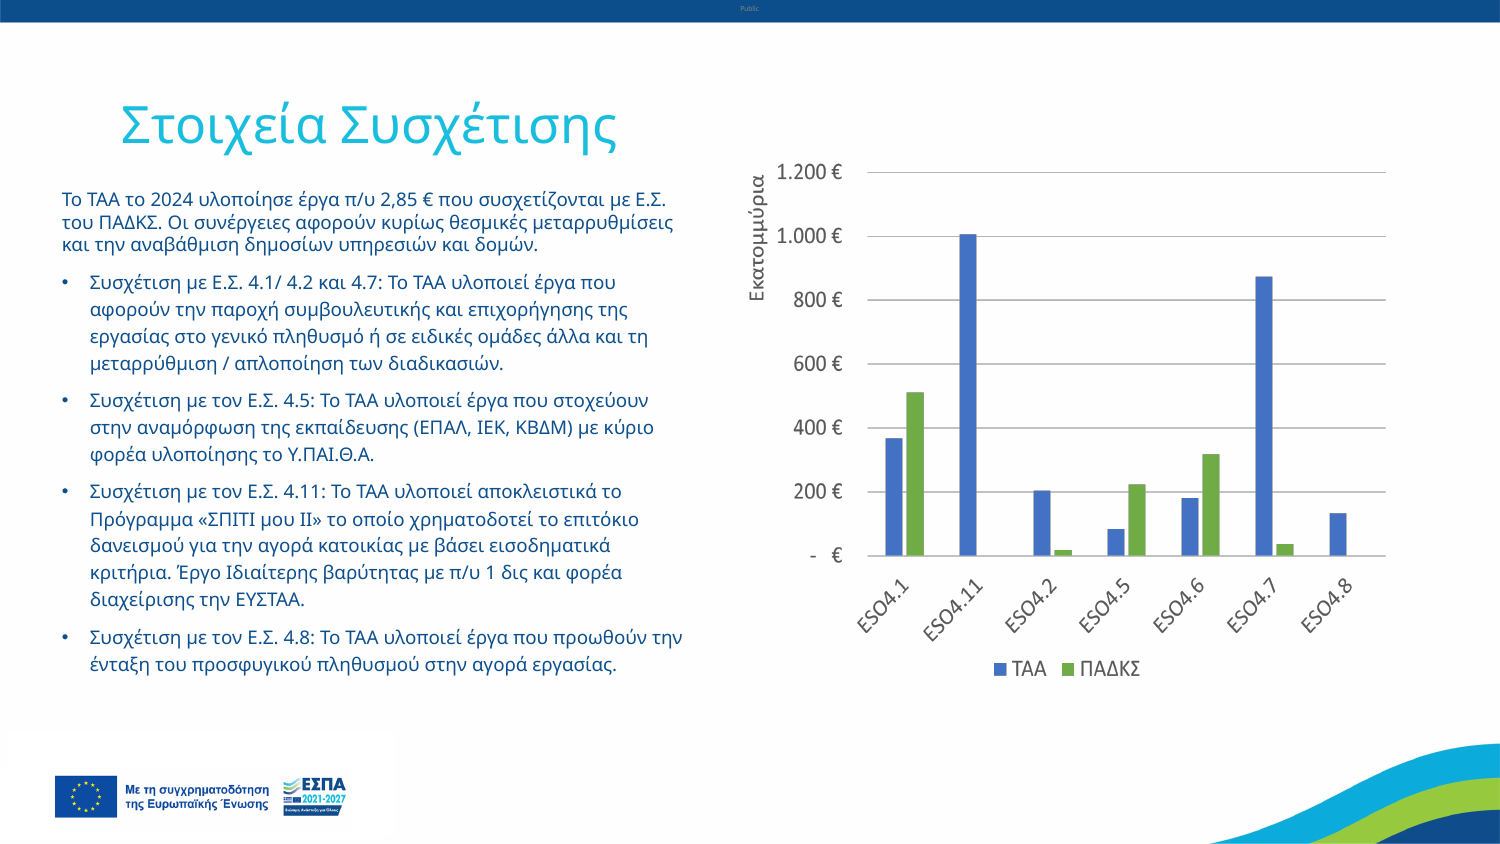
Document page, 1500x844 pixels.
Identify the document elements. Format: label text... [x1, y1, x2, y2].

title Στοιχεία Συσχέτισης [106, 44, 1393, 208]
picture [1311, 778, 1500, 844]
list Το ΤΑΑ το 2024 υλοποίησε έργα π/υ 2,85 € που συσχετίζονται με E.Σ. του ΠΑΔΚΣ. Οι συνέργειες αφορούν κυρίως θεσμικές μεταρρυθμίσεις και την αναβάθμιση δημοσίων υπηρεσιών και δομών. Συσχέτιση με Ε.Σ. 4.1/ 4.2 και 4.7: Το ΤΑΑ υλοποιεί έργα που αφορούν την παροχή συμβουλευτικής και επιχορήγησης της εργασίας στο γενικό πληθυσμό ή σε ειδικές ομάδες άλλα και τη μεταρρύθμιση / απλοποίηση των διαδικασιών. Συσχέτιση με τον Ε.Σ. 4.5: Το ΤΑΑ υλοποιεί έργα που στοχεύουν στην αναμόρφωση της εκπαίδευσης (ΕΠΑΛ, ΙΕΚ, ΚΒΔΜ) με κύριο φορέα υλοποίησης το Υ.ΠΑΙ.Θ.Α. Συσχέτιση με τον Ε.Σ. 4.11: Το ΤΑΑ υλοποιεί αποκλειστικά το Πρόγραμμα «ΣΠΙΤΙ μου ΙΙ» το οποίο χρηματοδοτεί το επιτόκιο δανεισμού για την αγορά κατοικίας με βάσει εισοδηματικά κριτήρια. Έργο Ιδιαίτερης βαρύτητας με π/υ 1 δις και φορέα διαχείρισης την ΕΥΣΤΑΑ. Συσχέτιση με τον Ε.Σ. 4.8: Το ΤΑΑ υλοποιεί έργα που προωθούν την ένταξη του προσφυγικού πληθυσμού στην αγορά εργασίας. [46, 180, 706, 716]
picture [0, 0, 1500, 844]
